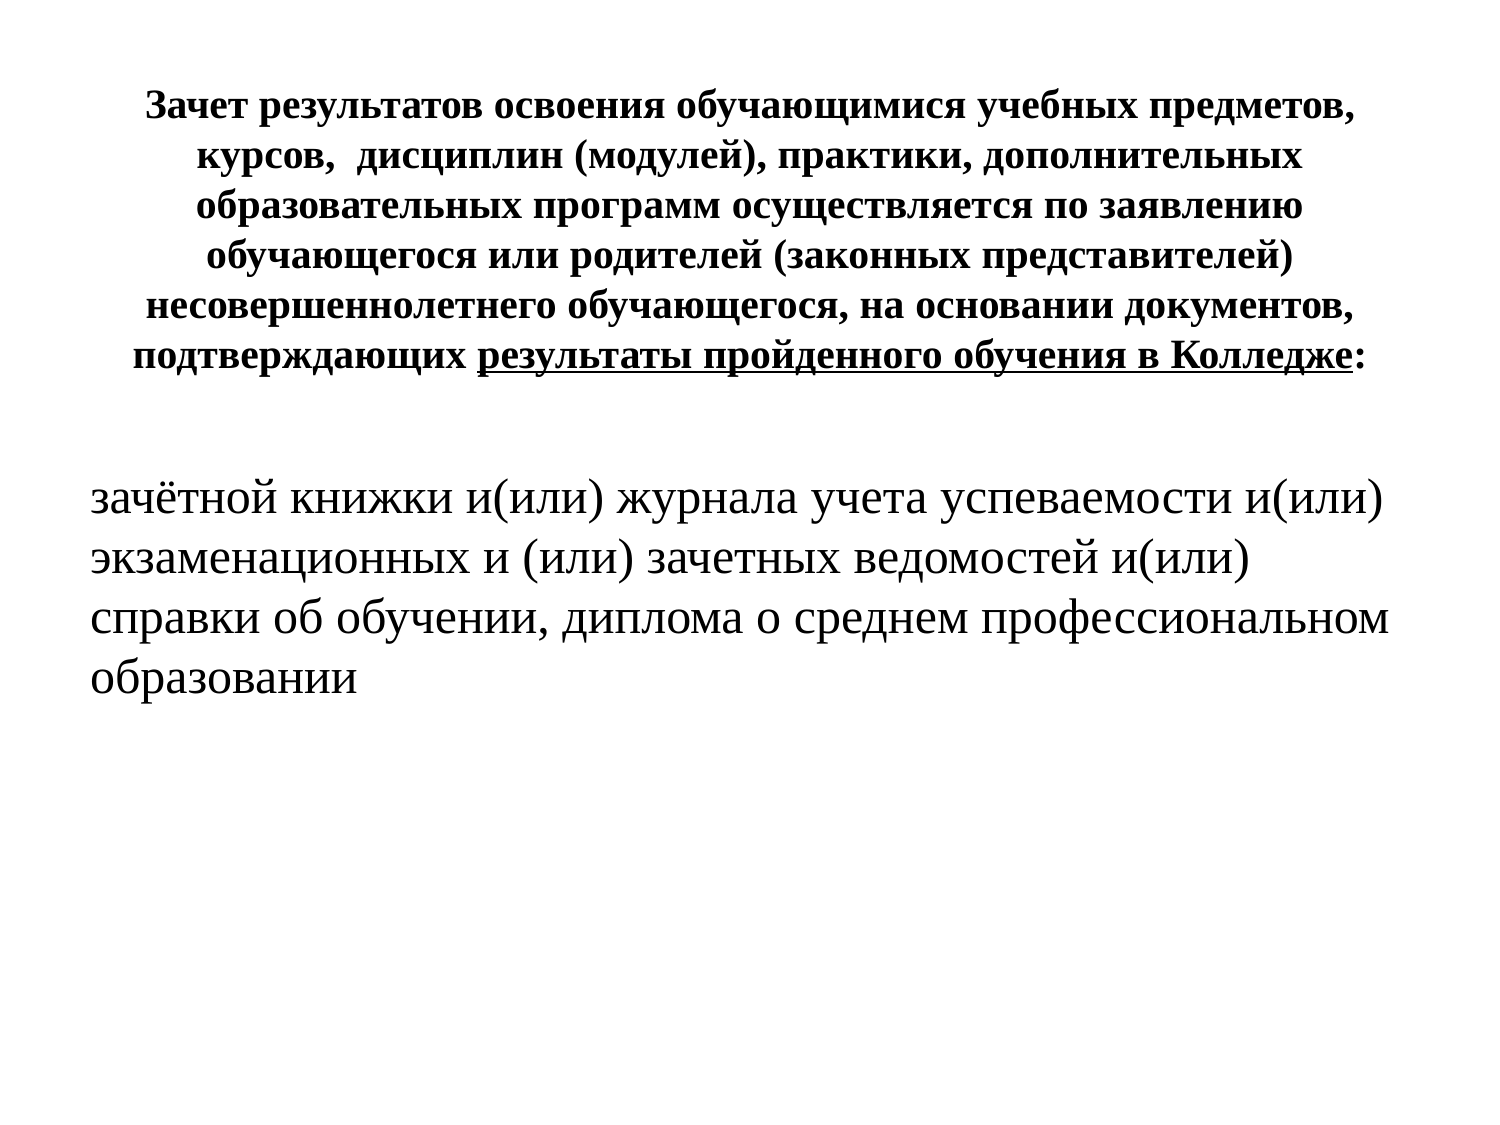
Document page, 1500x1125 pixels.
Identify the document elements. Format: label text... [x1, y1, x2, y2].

title Зачет результатов освоения обучающимися учебных предметов, курсов, дисциплин (модулей), практики, дополнительных образовательных программ осуществляется по заявлению обучающегося или родителей (законных представителей) несовершеннолетнего обучающегося, на основании документов, подтверждающих результаты пройденного обучения в Колледже: [75, 45, 1425, 409]
list зачётной книжки и(или) журнала учета успеваемости и(или) экзаменационных и (или) зачетных ведомостей и(или) справки об обучении, диплома о среднем профессиональном образовании [75, 456, 1425, 1005]
